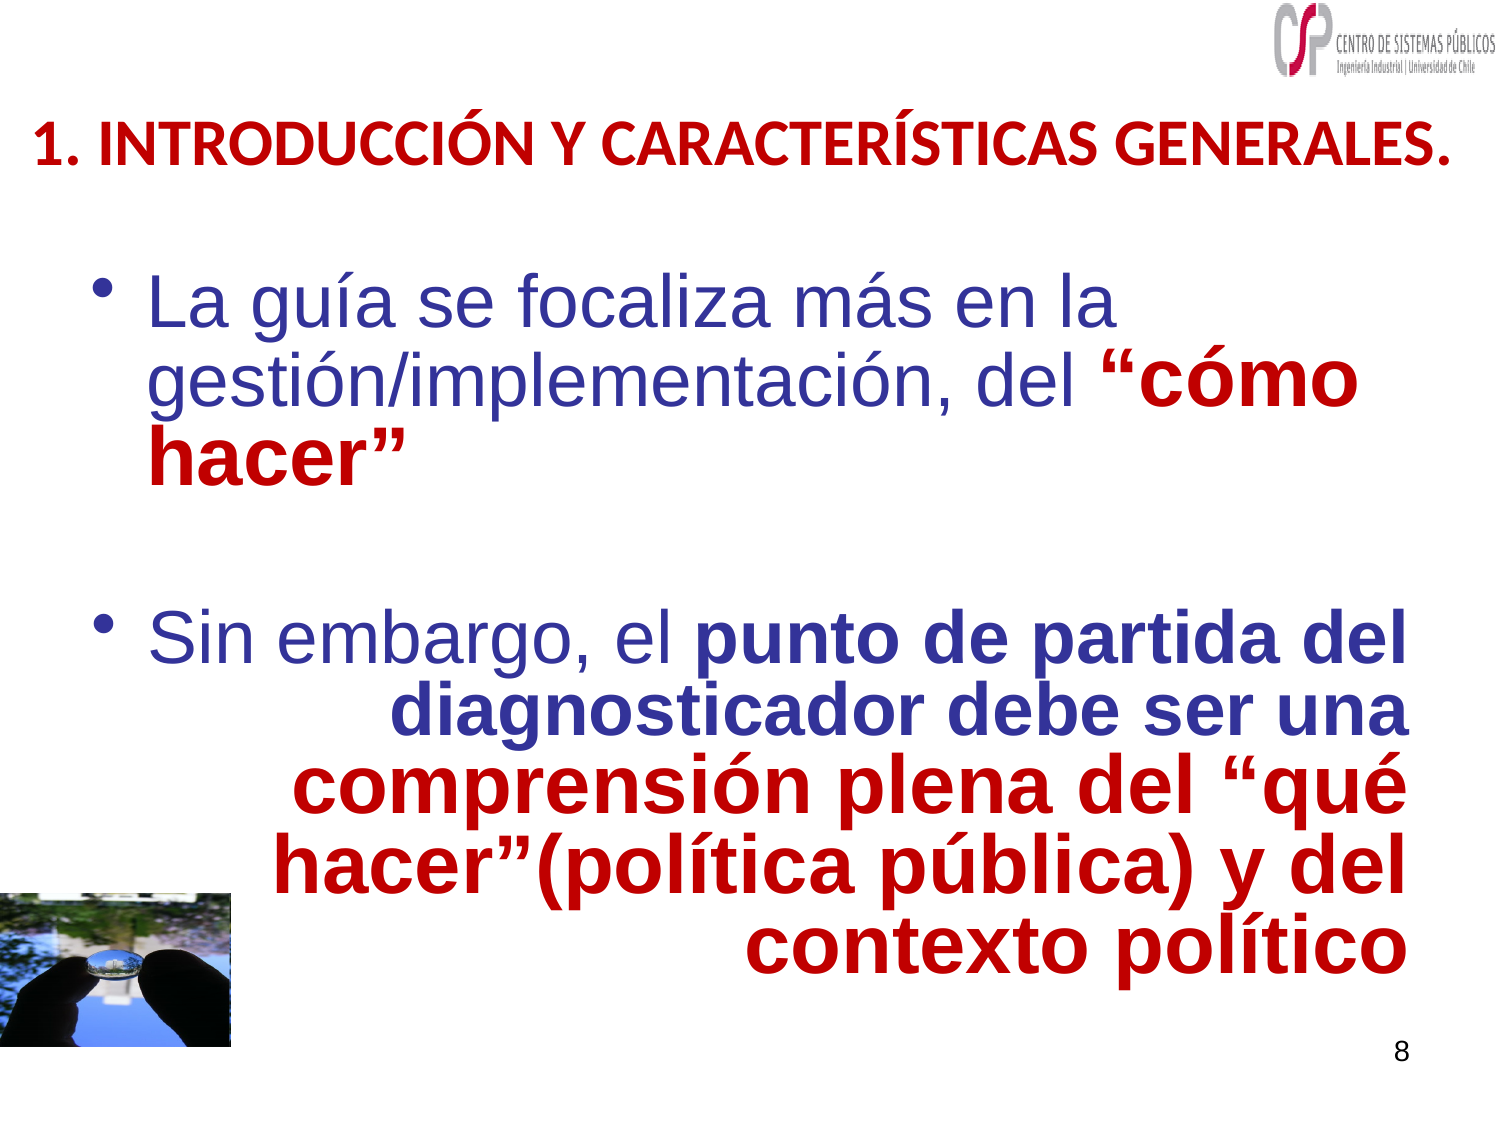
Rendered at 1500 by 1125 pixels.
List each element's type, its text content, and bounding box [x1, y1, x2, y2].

picture [0, 892, 231, 1047]
slide_number 8 [1074, 1024, 1426, 1103]
title 1. INTRODUCCIÓN Y CARACTERÍSTICAS GENERALES. [0, 44, 1500, 233]
picture [1269, 0, 1500, 82]
list La guía se focaliza más en la gestión/implementación, del “cómo hacer” Sin embargo, el punto de partida del diagnosticador debe ser una comprensión plena del “qué hacer”(política pública) y del contexto político [74, 262, 1426, 1006]
